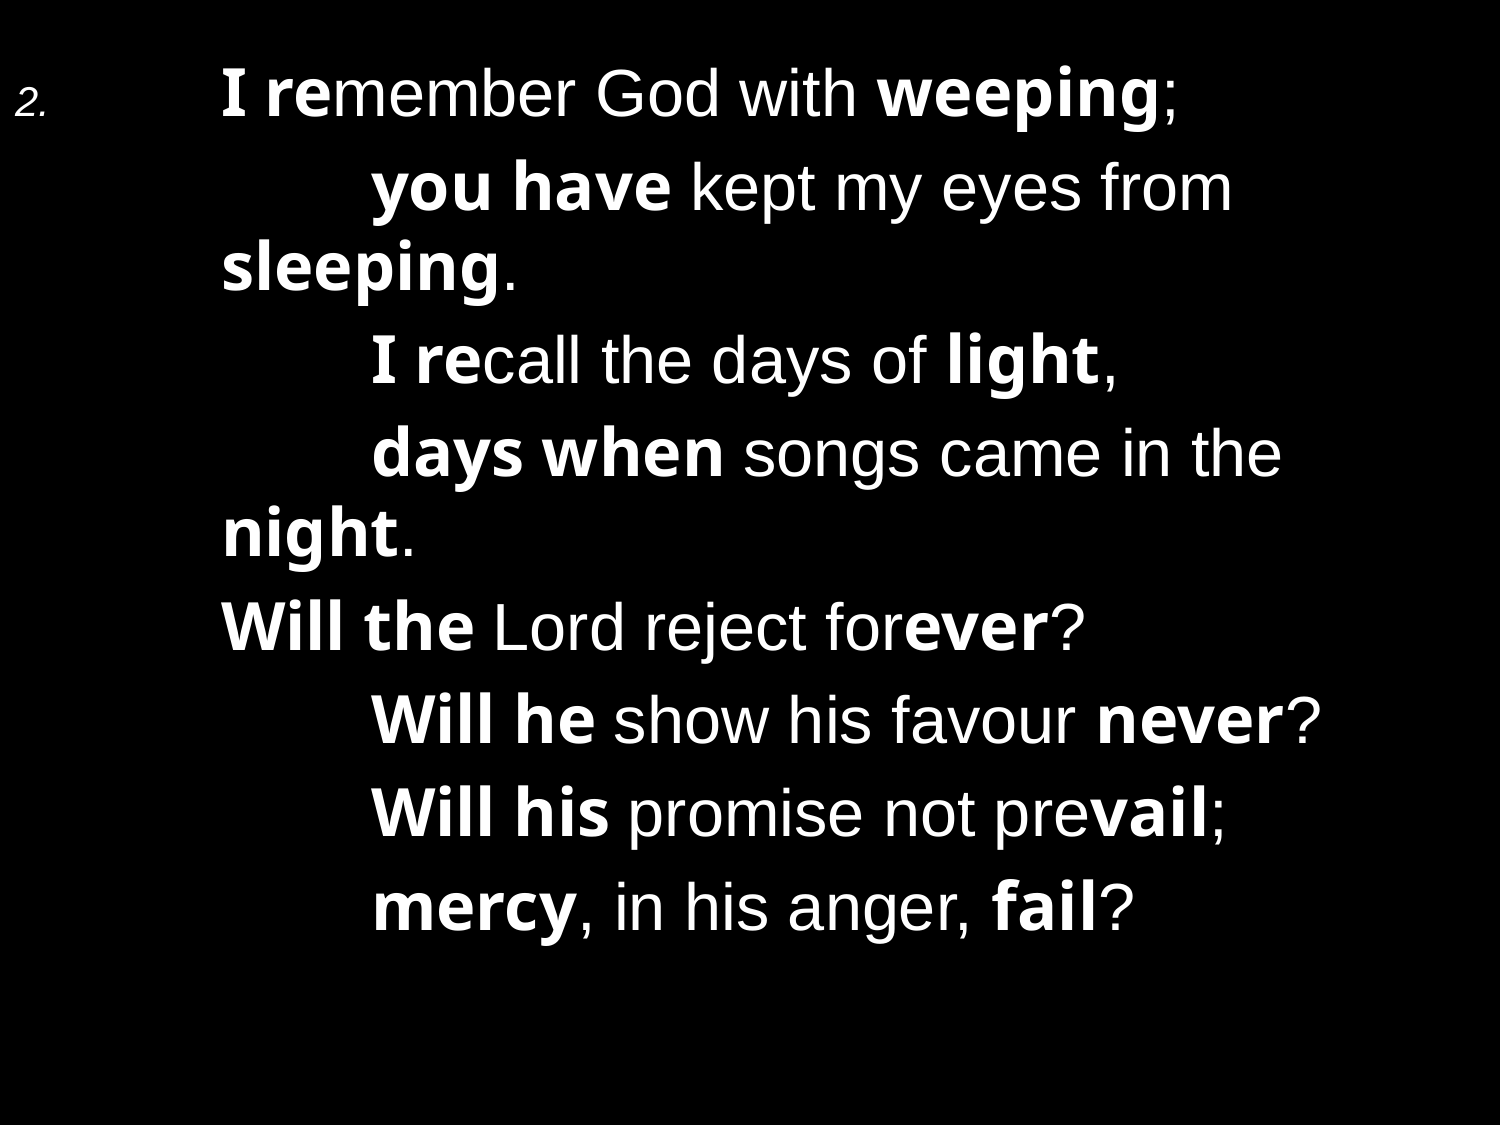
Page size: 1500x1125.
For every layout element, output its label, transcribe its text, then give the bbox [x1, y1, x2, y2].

list 2. I remember God with weeping; you have kept my eyes from sleeping. I recall the days of light, days when songs came in the night. Will the Lord reject forever? Will he show his favour never? Will his promise not prevail; mercy, in his anger, fail? [0, 42, 1500, 1047]
